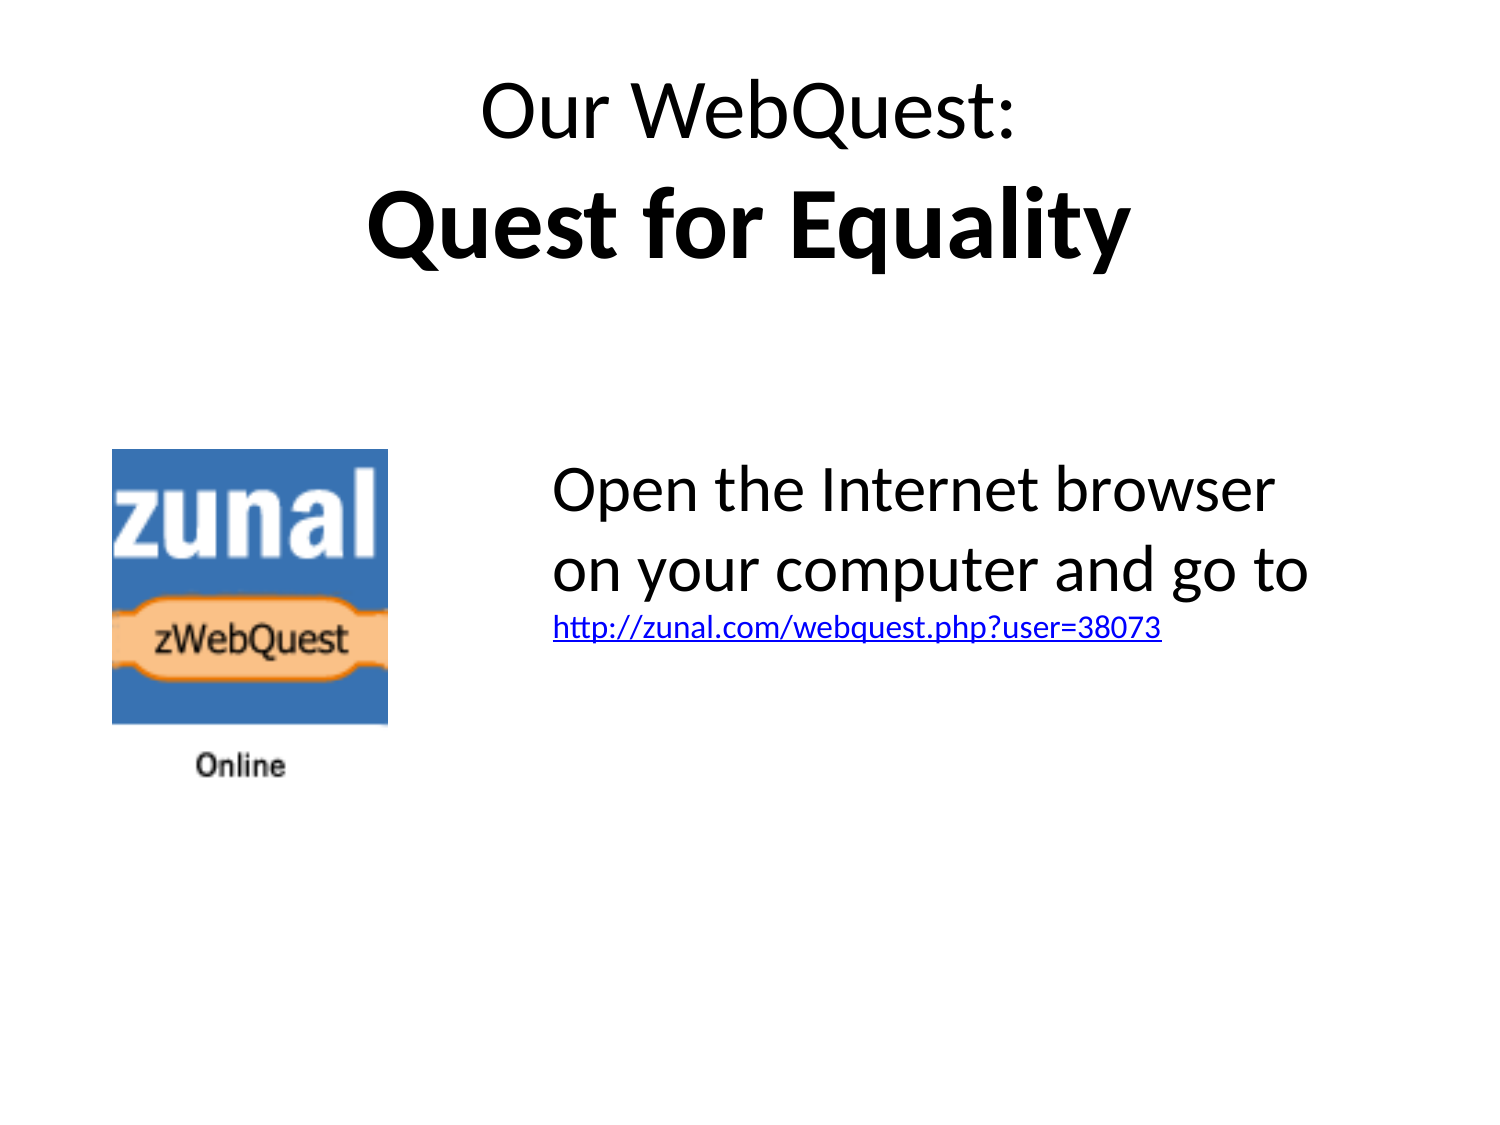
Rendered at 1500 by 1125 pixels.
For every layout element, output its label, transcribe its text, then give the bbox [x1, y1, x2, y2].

title Our WebQuest: Quest for Equality [74, 44, 1426, 288]
picture [112, 449, 388, 808]
list Open the Internet browser on your computer and go to http://zunal.com/webquest.php?user=38073 [537, 437, 1363, 838]
